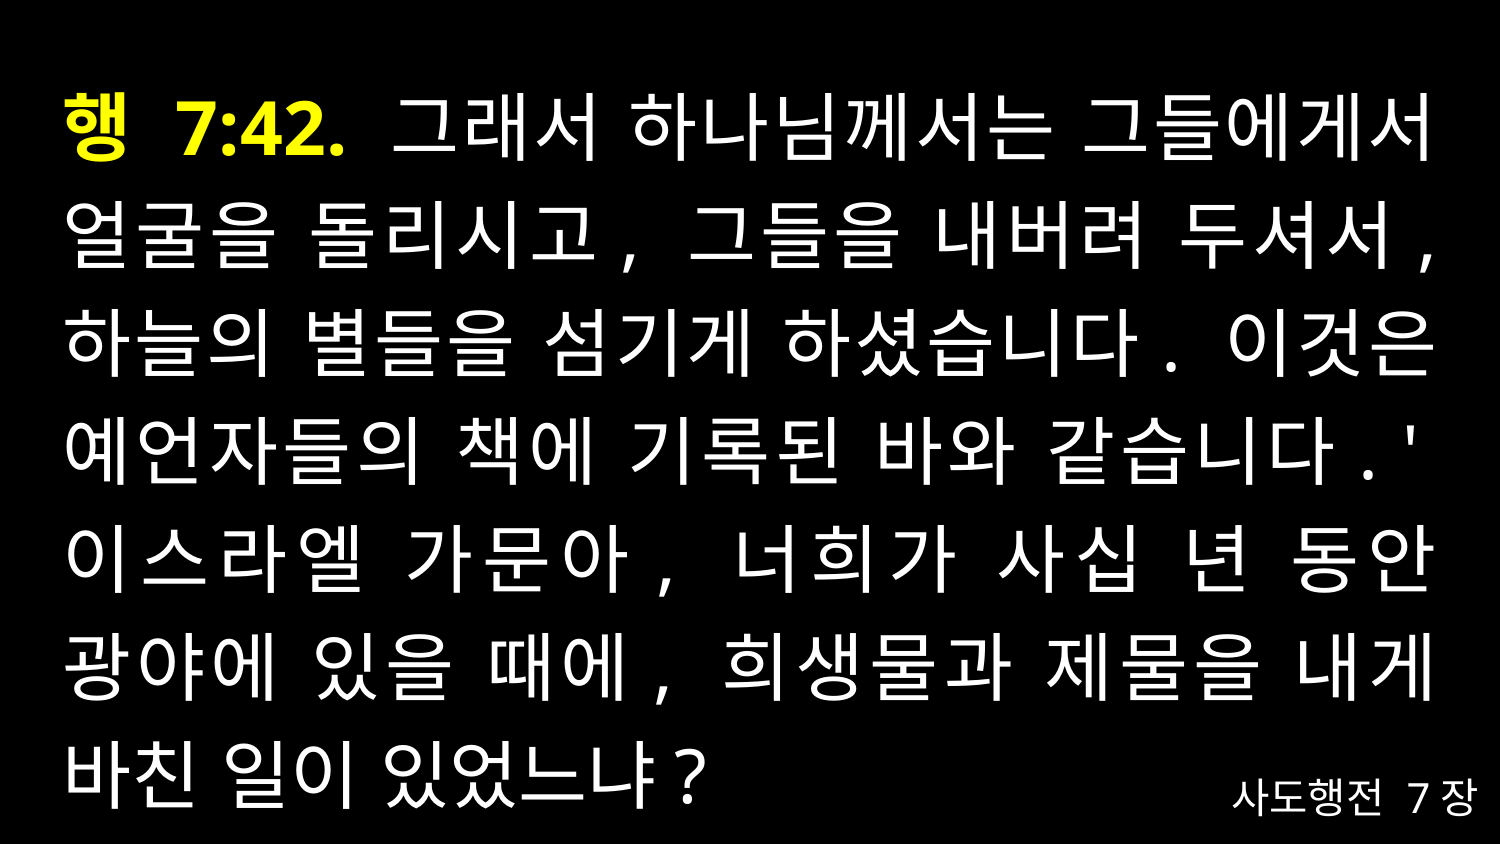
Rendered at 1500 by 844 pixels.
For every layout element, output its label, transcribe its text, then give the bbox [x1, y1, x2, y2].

title 행 7:42. 그래서 하나님께서는 그들에게서 얼굴을 돌리시고, 그들을 내버려 두셔서, 하늘의 별들을 섬기게 하셨습니다. 이것은 예언자들의 책에 기록된 바와 같습니다. '이스라엘 가문아, 너희가 사십 년 동안 광야에 있을 때에, 희생물과 제물을 내게 바친 일이 있었느냐? [0, 0, 1500, 844]
subtitle 사도행전 7장 [916, 770, 1500, 844]
